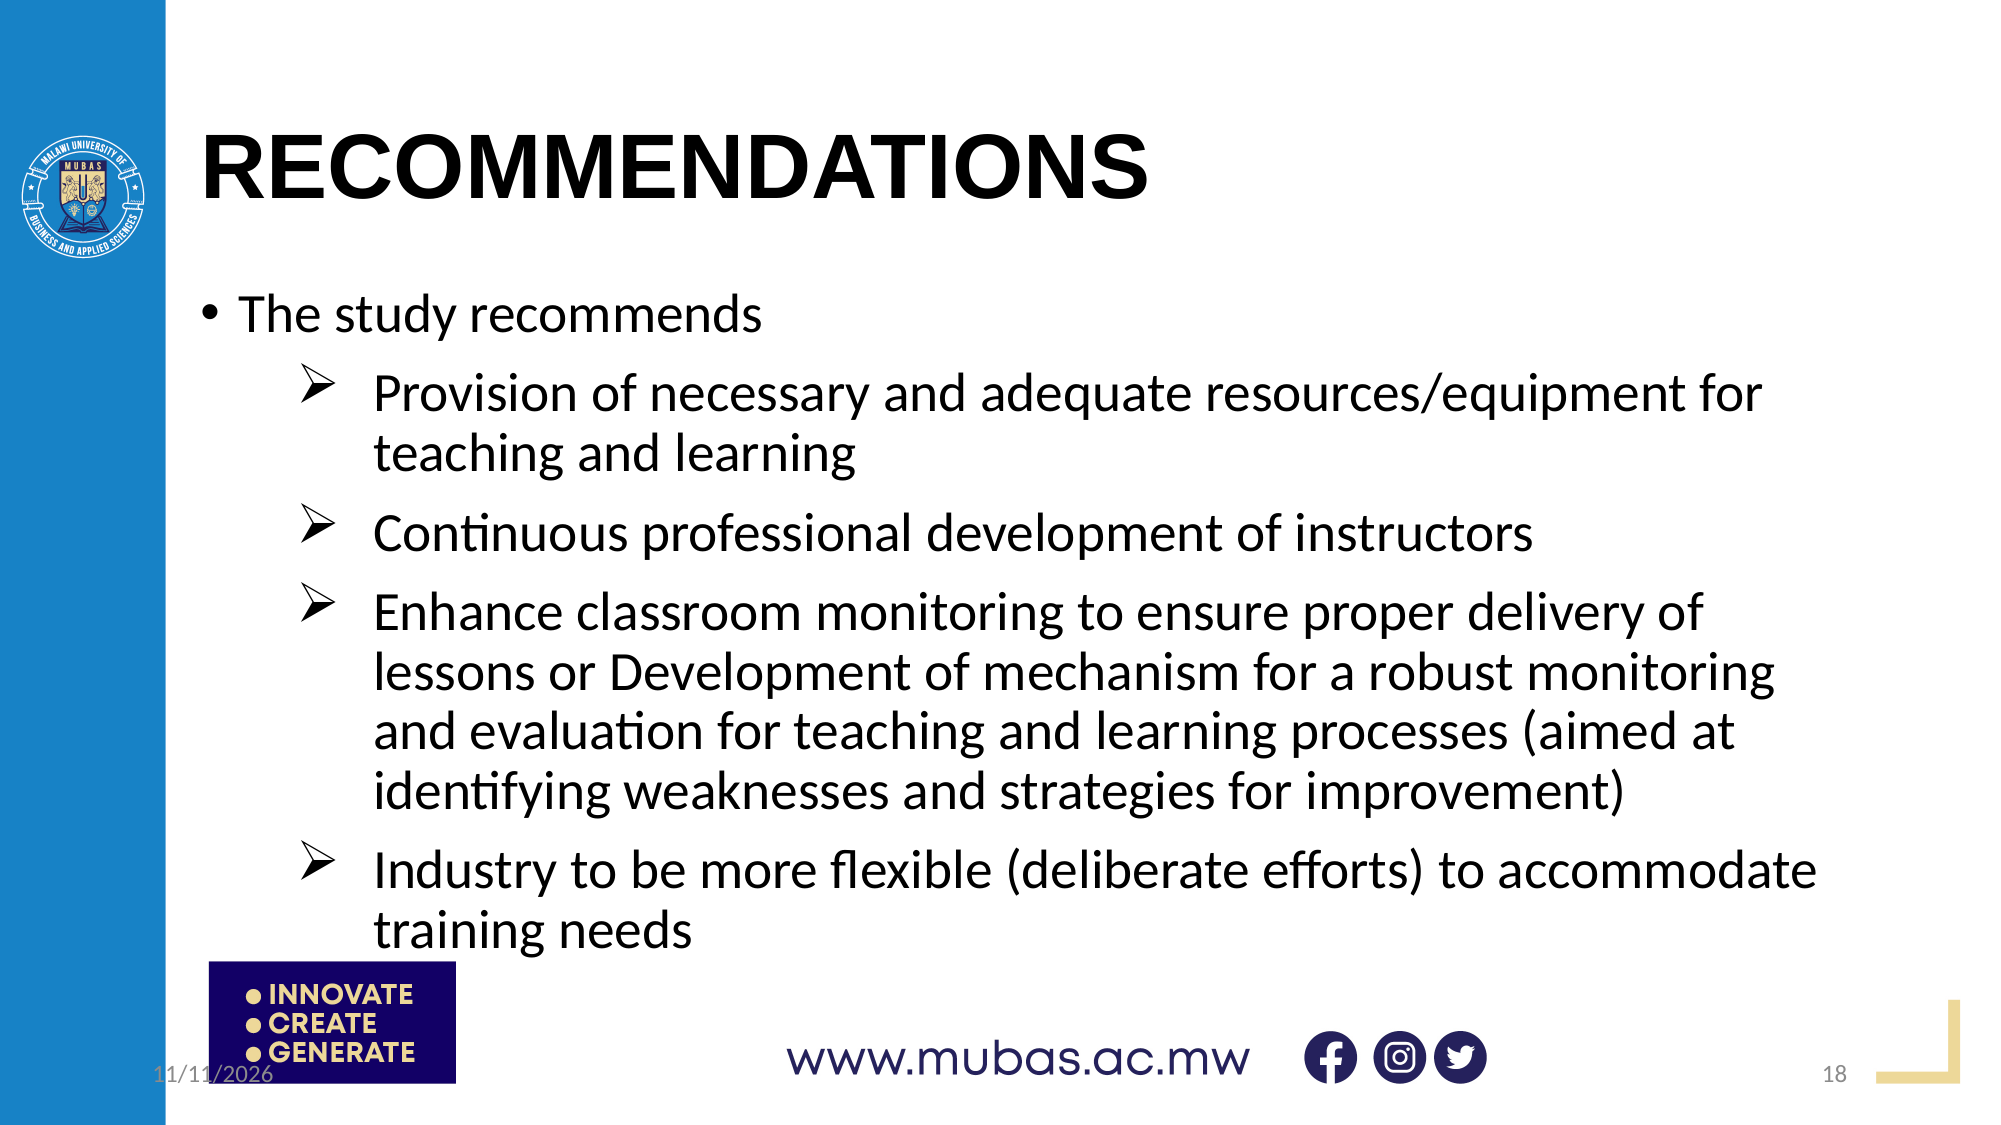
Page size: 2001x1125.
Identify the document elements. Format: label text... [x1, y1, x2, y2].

list The study recommends Provision of necessary and adequate resources/equipment for teaching and learning Continuous professional development of instructors Enhance classroom monitoring to ensure proper delivery of lessons or Development of mechanism for a robust monitoring and evaluation for teaching and learning processes (aimed at identifying weaknesses and strategies for improvement) Industry to be more flexible (deliberate efforts) to accommodate training needs [185, 277, 1863, 978]
title RECOMMENDATIONS [185, 59, 1863, 277]
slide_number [137, 1042, 588, 1103]
slide_number 18 [1412, 1042, 1863, 1103]
picture [0, 0, 2001, 1125]
